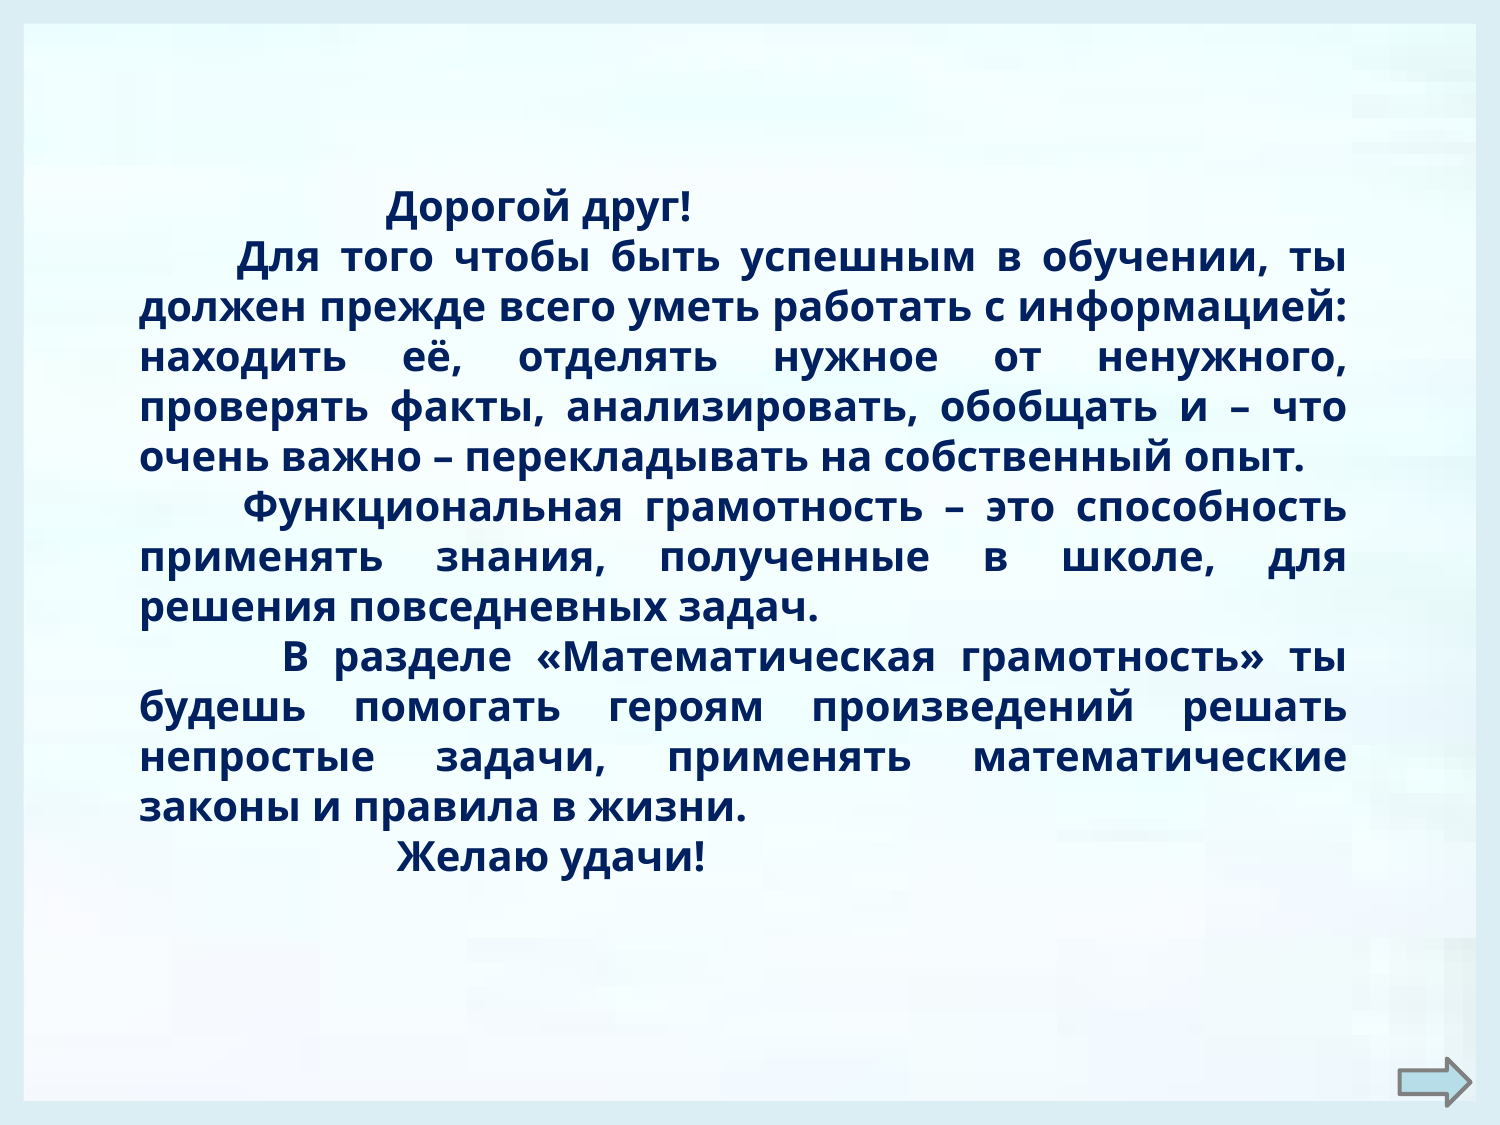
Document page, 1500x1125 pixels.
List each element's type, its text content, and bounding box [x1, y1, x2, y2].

picture [24, 24, 1476, 1101]
text_box Дорогой друг! Для того чтобы быть успешным в обучении, ты должен прежде всего уметь работать с информацией: находить её, отделять нужное от ненужного, проверять факты, анализировать, обобщать и – что очень важно – перекладывать на собственный опыт. Функциональная грамотность – это способность применять знания, полученные в школе, для решения повседневных задач. В разделе «Математическая грамотность» ты будешь помогать героям произведений решать непростые задачи, применять математические законы и правила в жизни. Желаю удачи! [123, 172, 1363, 888]
text_box [1397, 1056, 1473, 1108]
